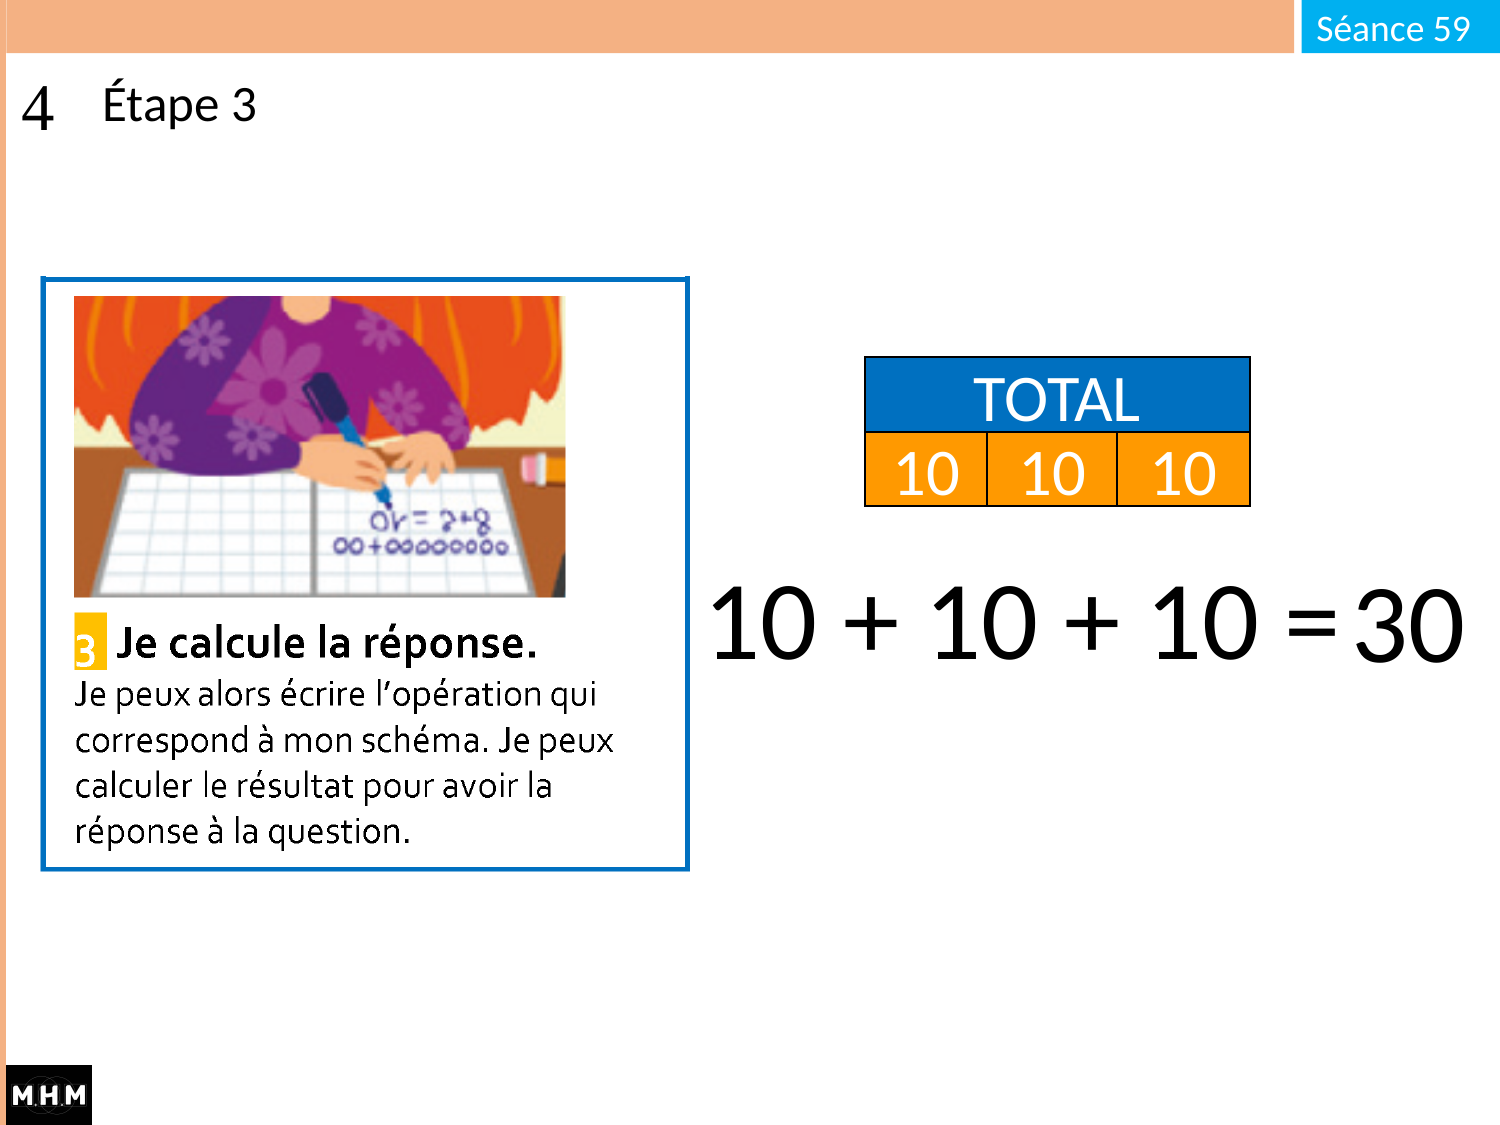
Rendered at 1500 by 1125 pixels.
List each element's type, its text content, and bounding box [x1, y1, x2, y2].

text_box 10 [986, 433, 1116, 507]
text_box 30 [1336, 542, 1499, 692]
text_box 10 + 10 + 10 = [690, 539, 1434, 690]
picture [6, 1065, 92, 1125]
text_box 10 [1116, 433, 1251, 507]
title Étape 3 [87, 32, 1382, 140]
text_box 10 [864, 433, 986, 507]
picture [39, 276, 690, 873]
text_box TOTAL [864, 356, 1251, 433]
